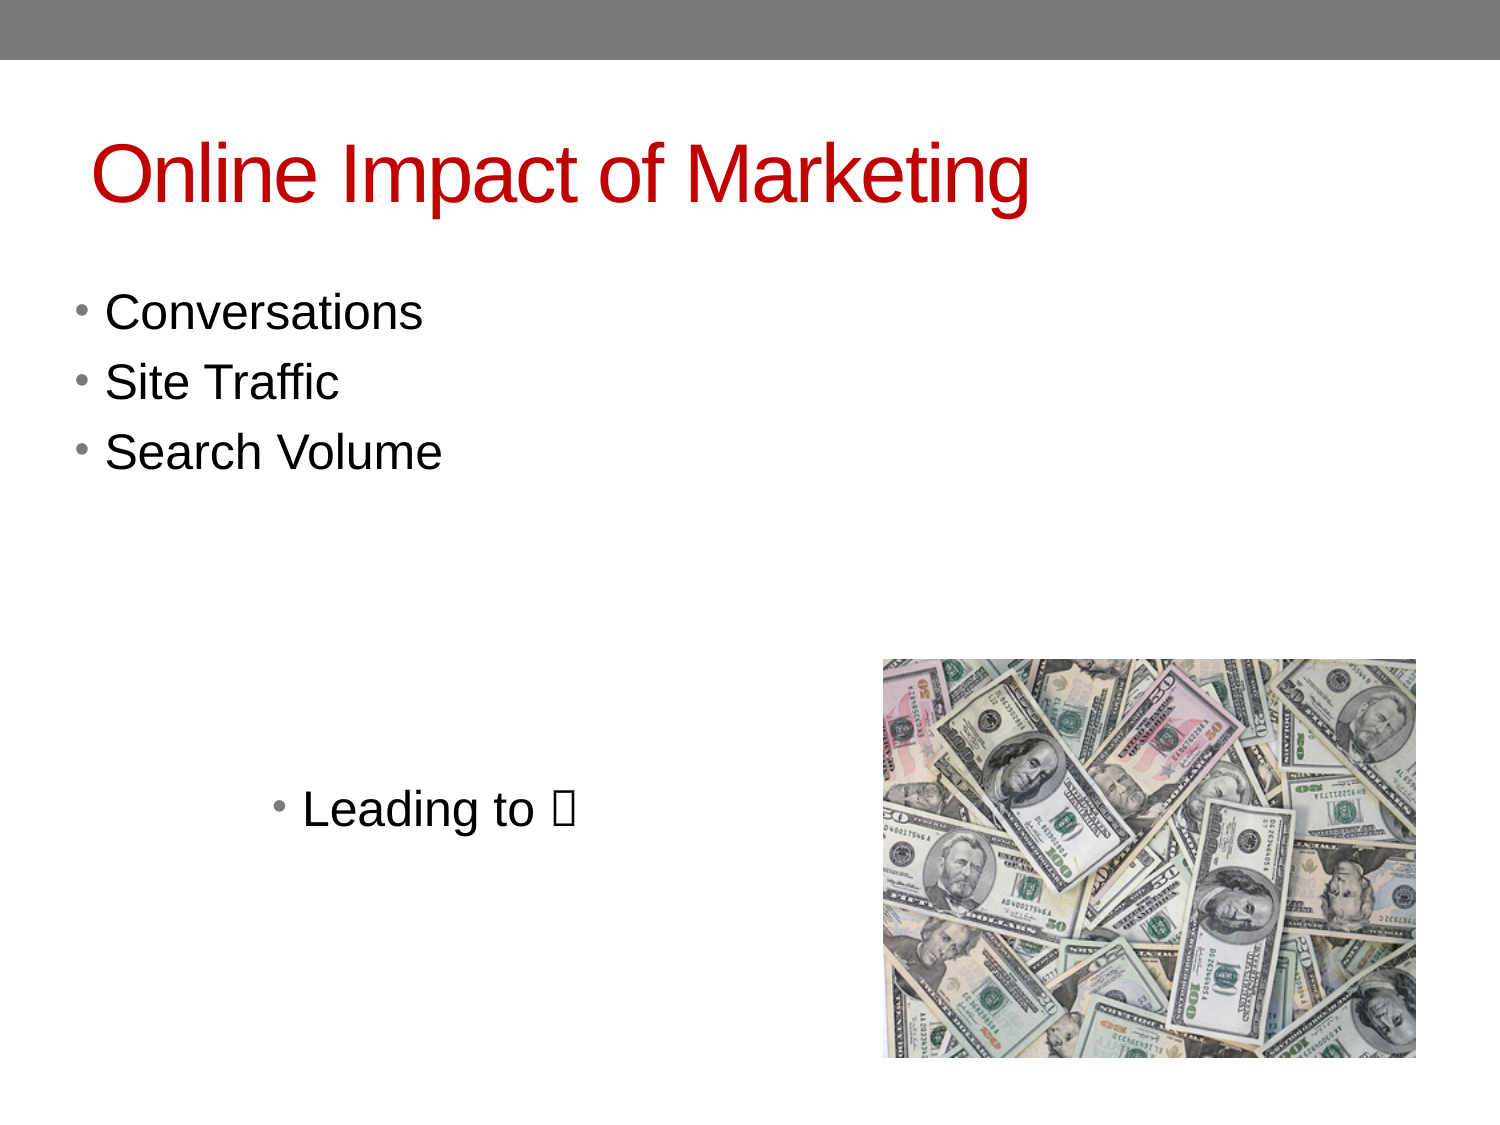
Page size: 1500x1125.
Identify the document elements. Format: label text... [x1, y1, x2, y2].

title Online Impact of Marketing [75, 87, 1425, 250]
text_box Leading to  [257, 768, 595, 844]
text_box Conversations Site Traffic Search Volume [74, 279, 1413, 900]
picture [883, 659, 1416, 1059]
